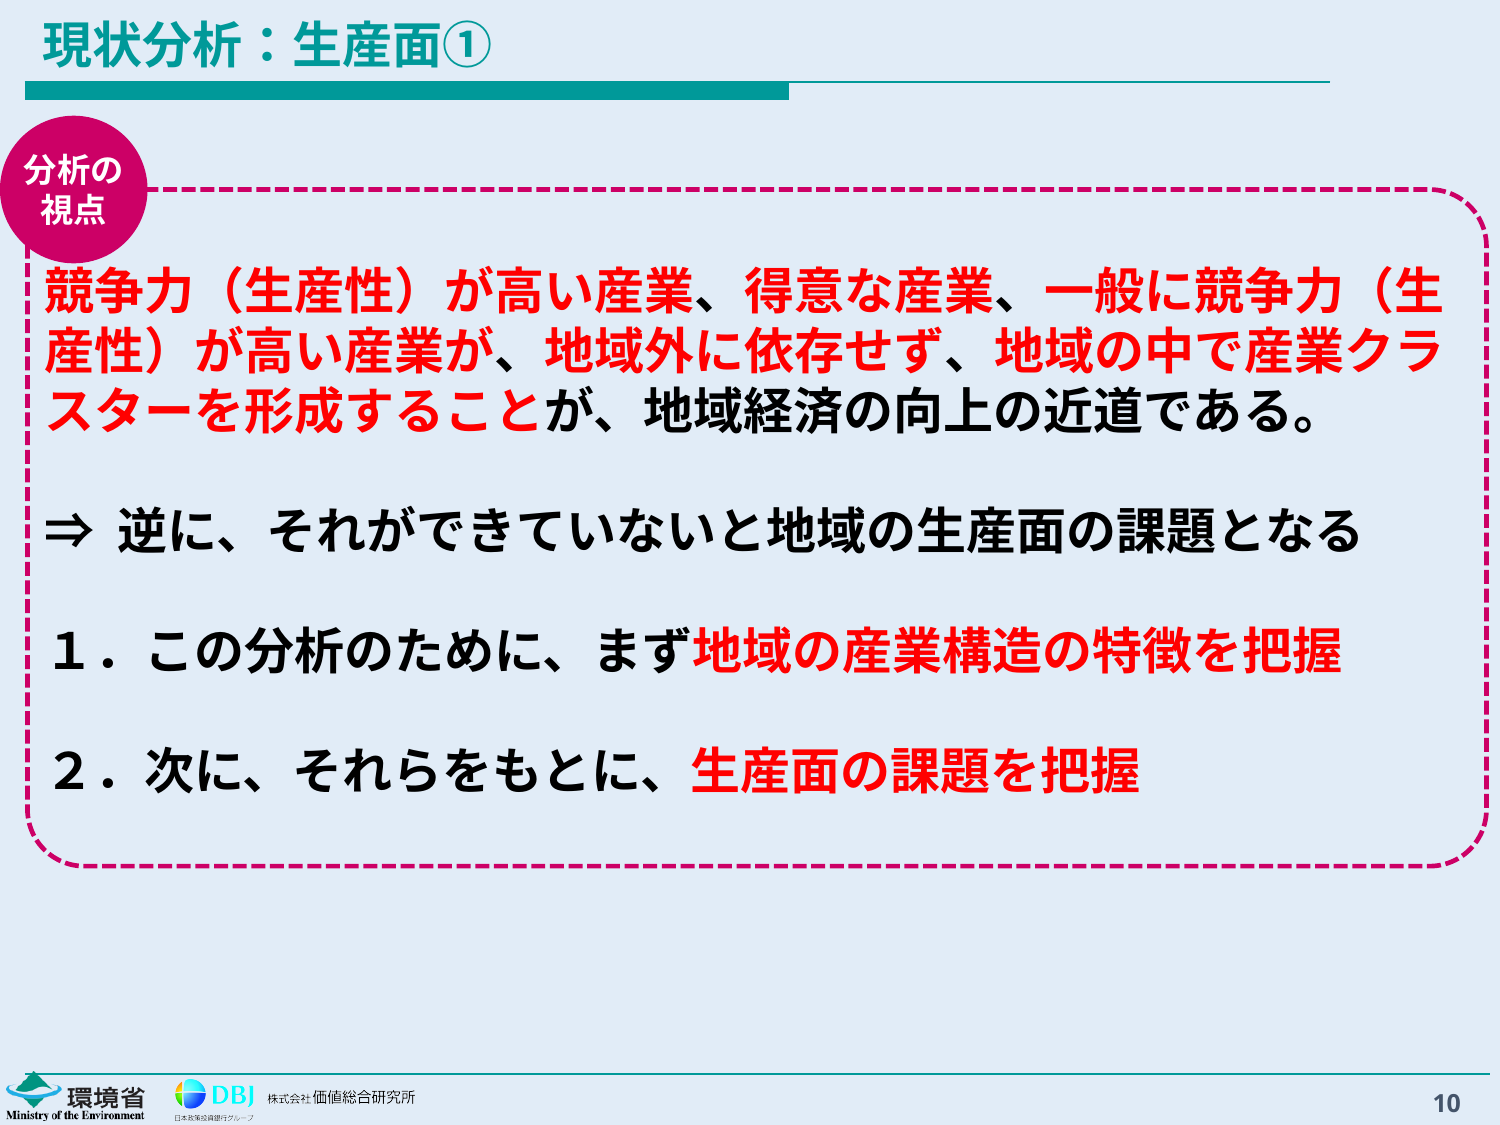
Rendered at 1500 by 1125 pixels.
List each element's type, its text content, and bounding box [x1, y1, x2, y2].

text_box 分析の 視点 [0, 115, 148, 264]
slide_number 10 [1393, 1079, 1500, 1122]
picture [2, 1071, 148, 1125]
text_box 競争力（生産性）が高い産業、得意な産業、一般に競争力（生産性）が高い産業が、地域外に依存せず、地域の中で産業クラスターを形成することが、地域経済の向上の近道である。 ⇒ 逆に、それができていないと地域の生産面の課題となる １．この分析のために、まず地域の産業構造の特徴を把握 ２．次に、それらをもとに、生産面の課題を把握 [27, 189, 1487, 867]
title 現状分析：生産面① [27, 0, 1500, 82]
picture [171, 1075, 419, 1125]
